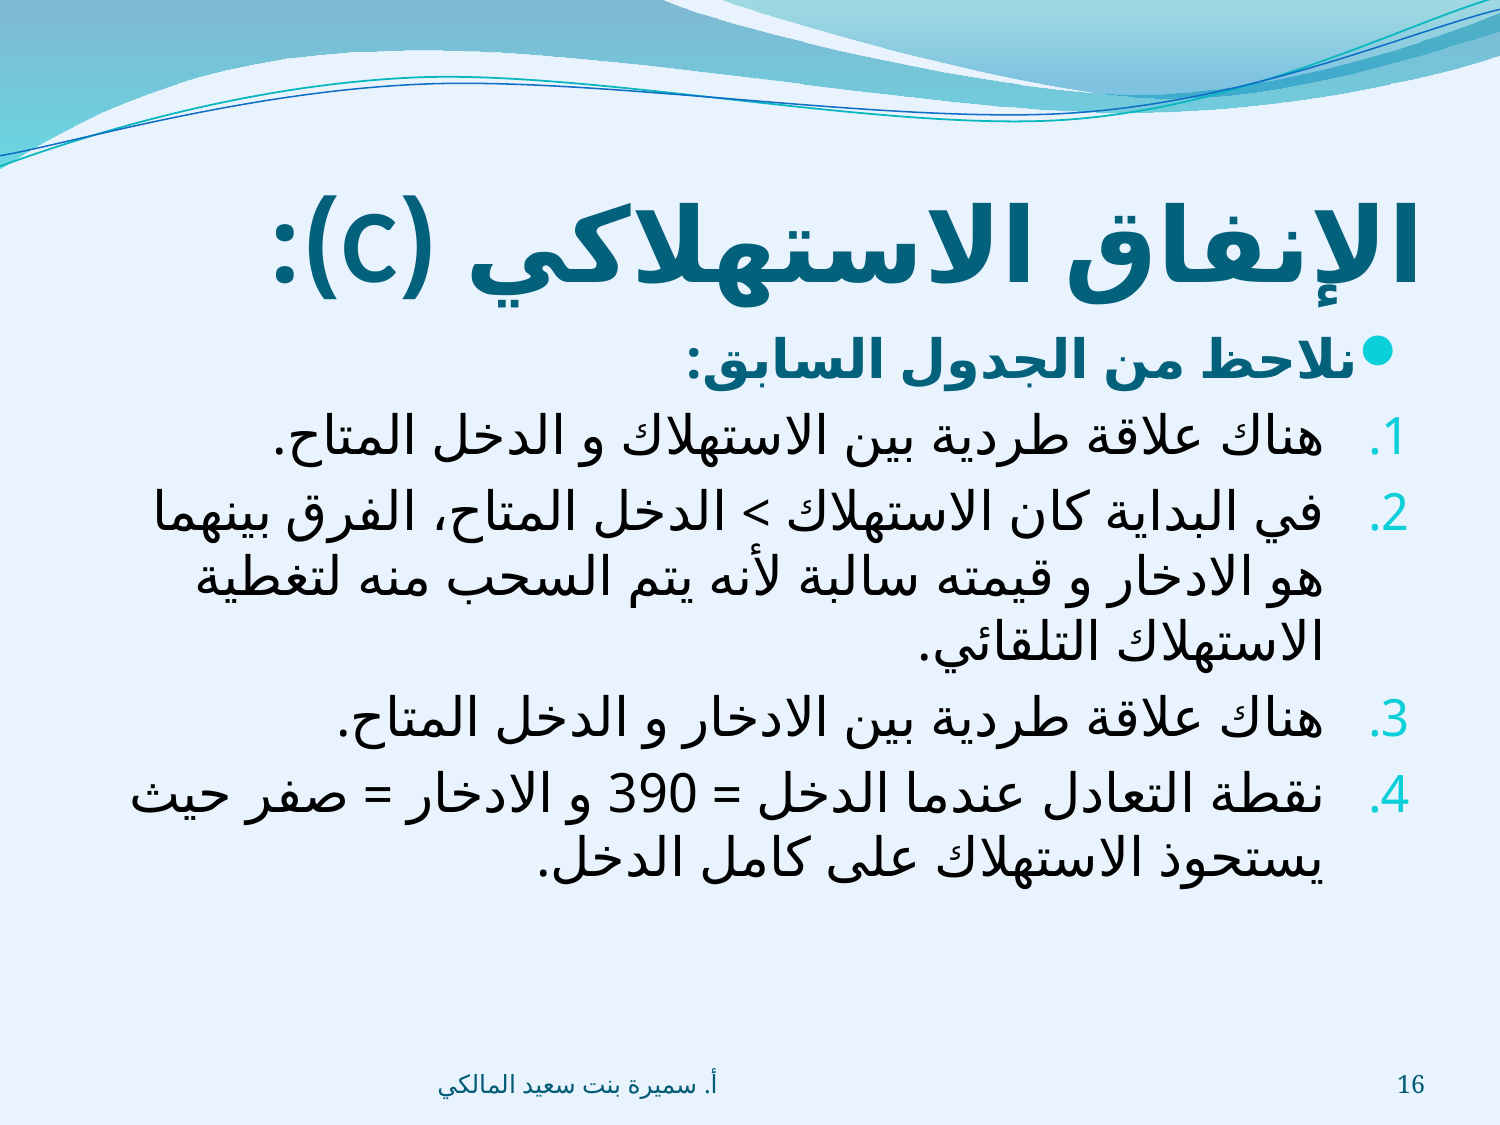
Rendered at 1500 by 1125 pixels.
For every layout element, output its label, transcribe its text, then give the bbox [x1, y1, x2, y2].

slide_number 16 [1299, 1042, 1425, 1103]
title الإنفاق الاستهلاكي (C): [75, 115, 1425, 303]
footer أ. سميرة بنت سعيد المالكي [437, 1042, 988, 1103]
list نلاحظ من الجدول السابق: هناك علاقة طردية بين الاستهلاك و الدخل المتاح. في البداية كان الاستهلاك > الدخل المتاح، الفرق بينهما هو الادخار و قيمته سالبة لأنه يتم السحب منه لتغطية الاستهلاك التلقائي. هناك علاقة طردية بين الادخار و الدخل المتاح. نقطة التعادل عندما الدخل = 390 و الادخار = صفر حيث يستحوذ الاستهلاك على كامل الدخل. [75, 317, 1425, 1038]
